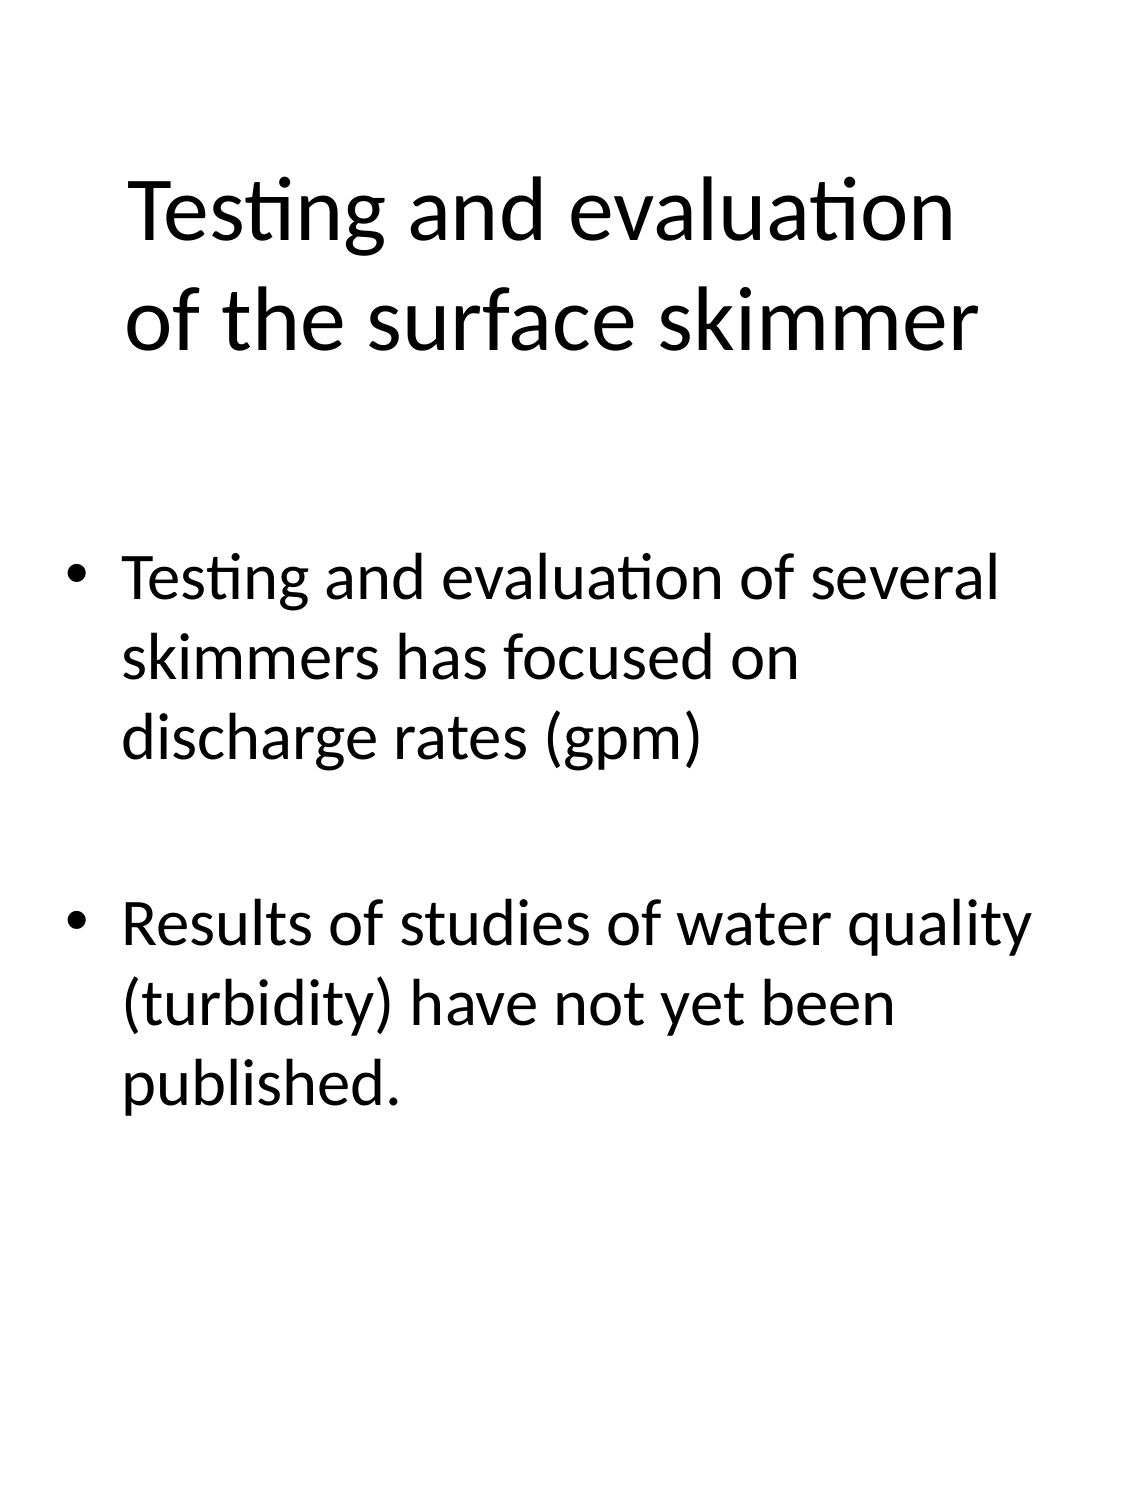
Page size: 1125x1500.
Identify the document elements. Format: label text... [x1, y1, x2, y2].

list Testing and evaluation of several skimmers has focused on discharge rates (gpm) Results of studies of water quality (turbidity) have not yet been published. [50, 524, 1063, 1159]
title Testing and evaluation of the surface skimmer [46, 83, 1060, 434]
